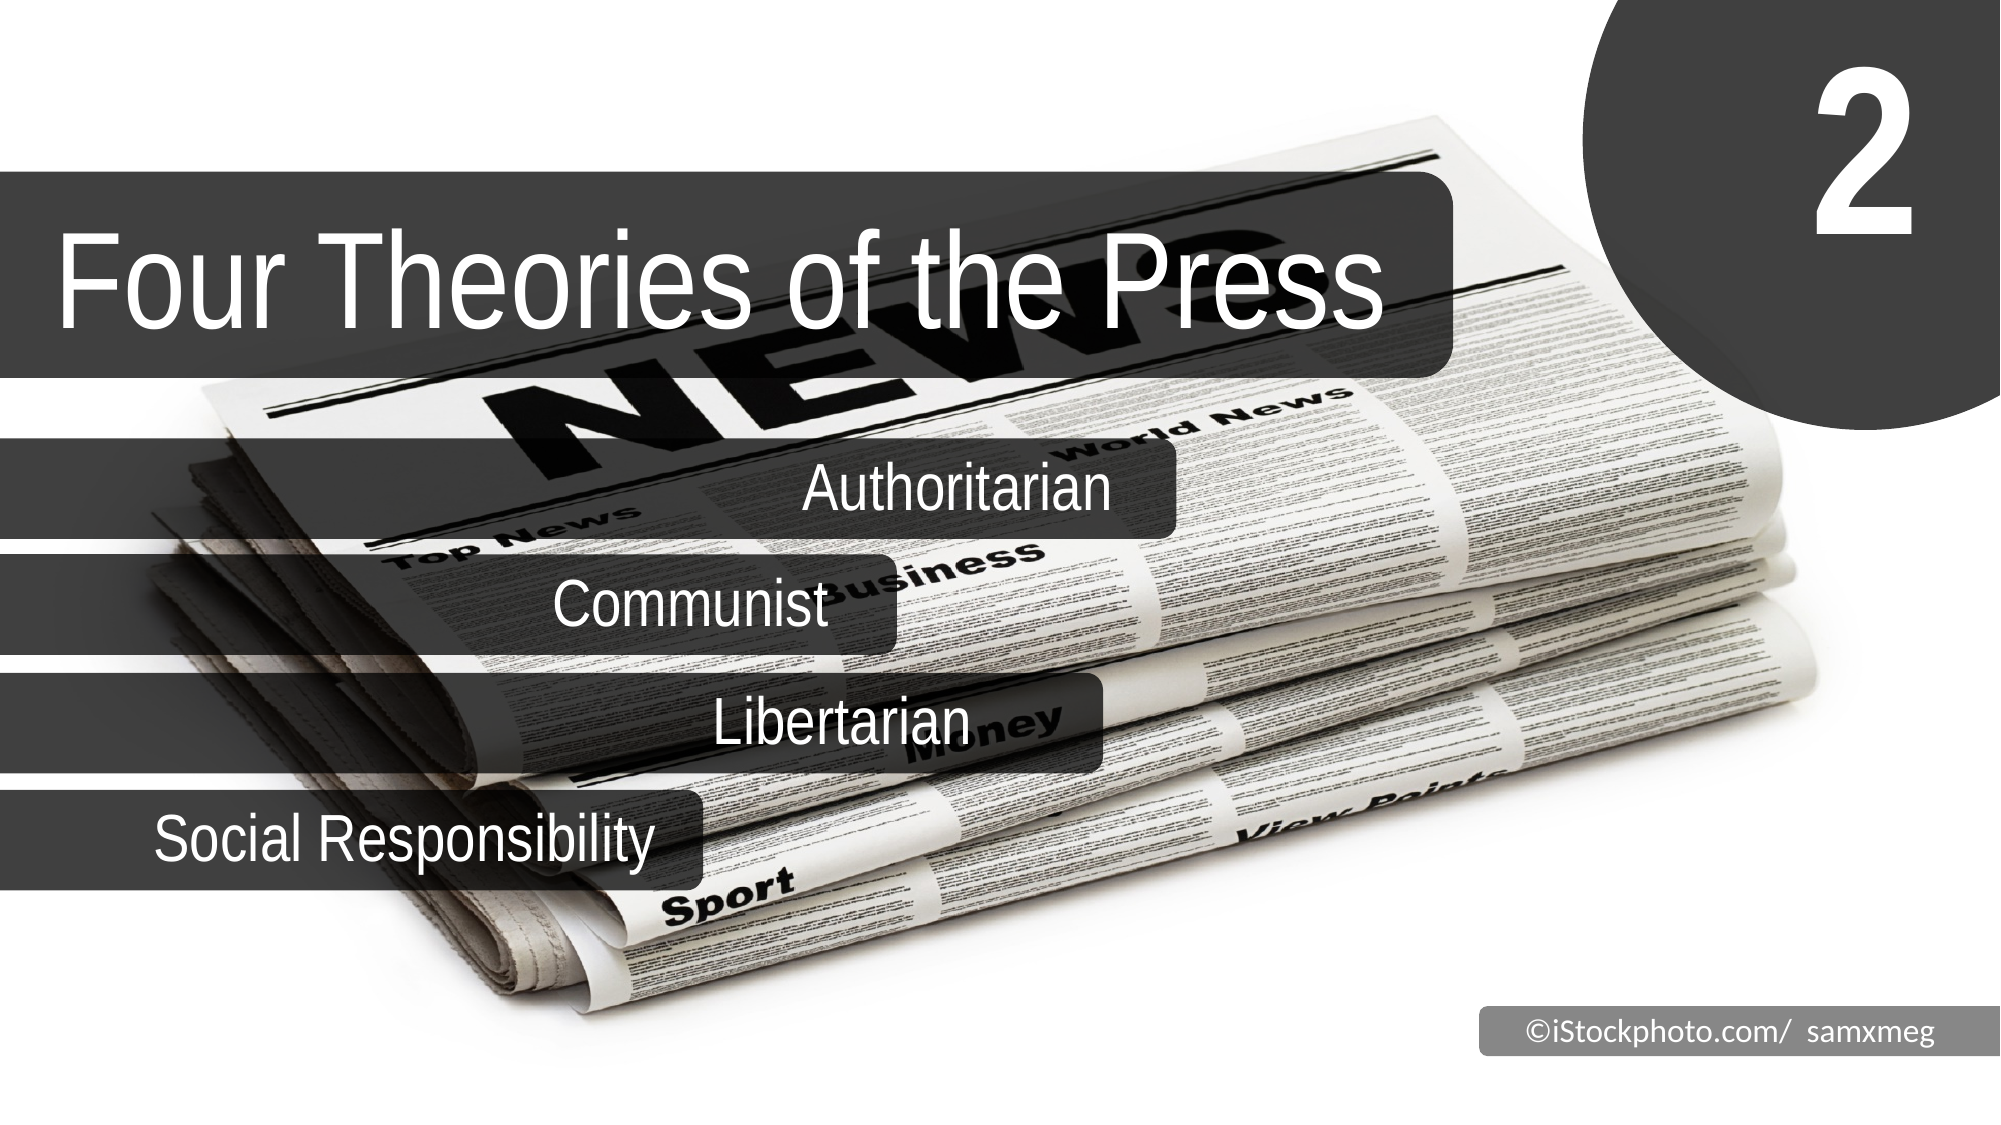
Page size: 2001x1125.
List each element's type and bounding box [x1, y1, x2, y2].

text_box [1582, 0, 2000, 431]
picture [0, 0, 2000, 1125]
